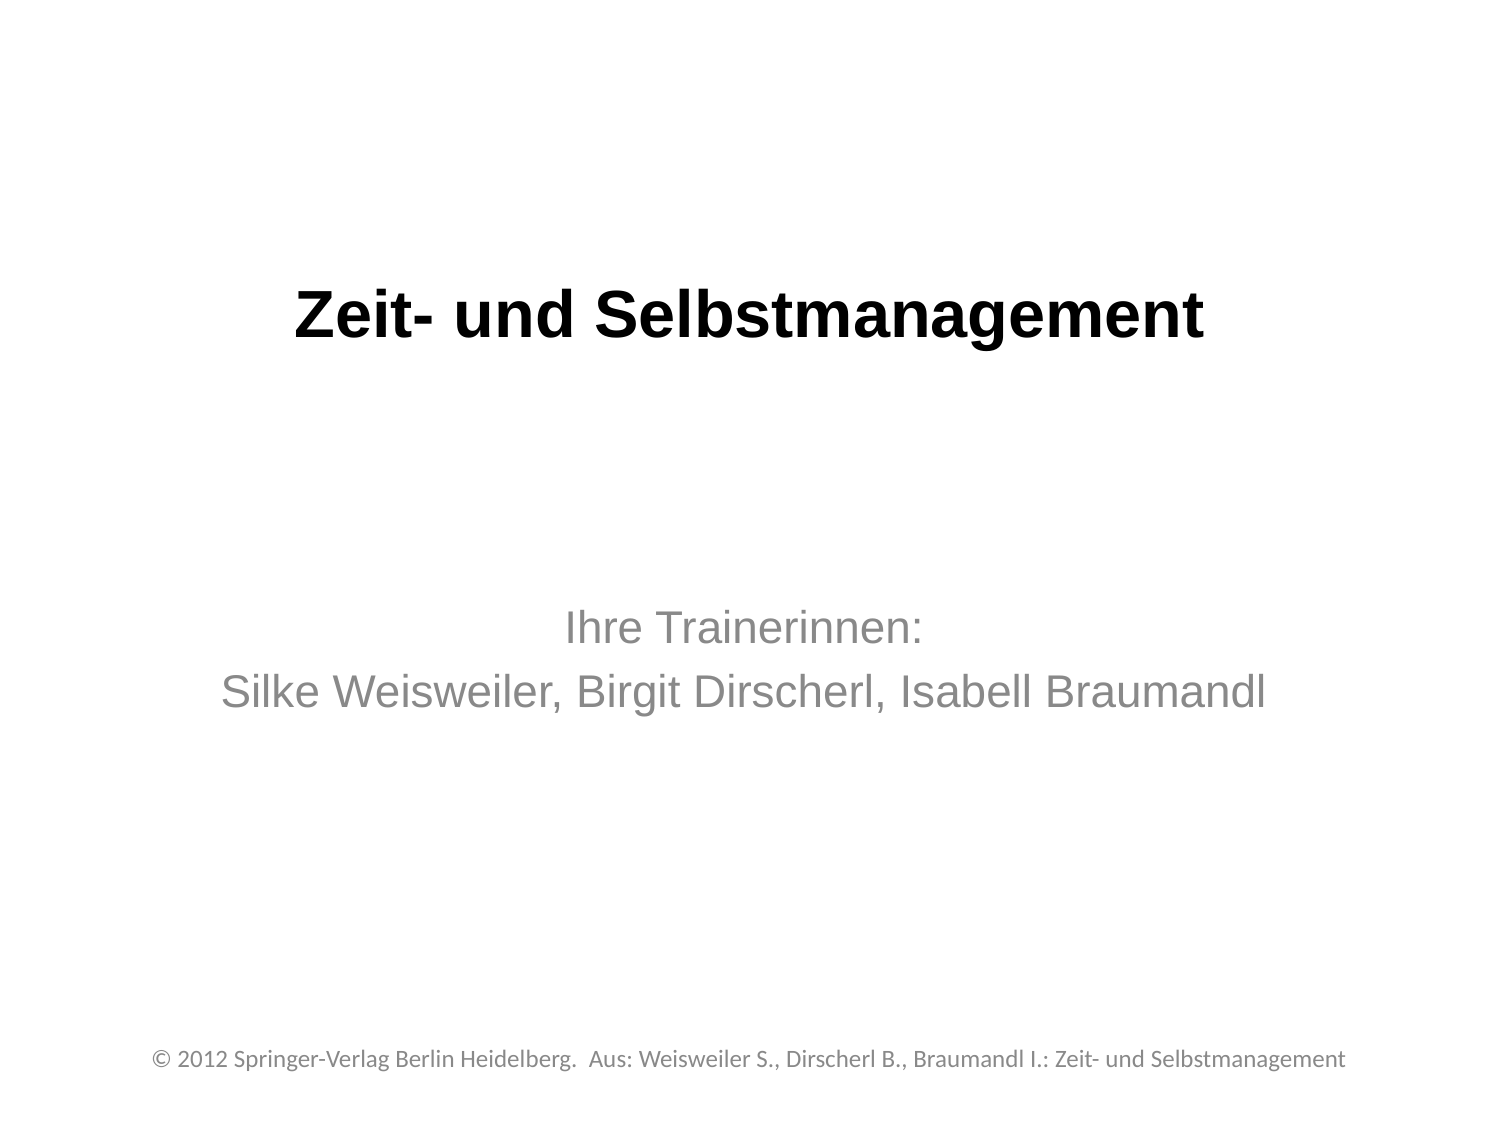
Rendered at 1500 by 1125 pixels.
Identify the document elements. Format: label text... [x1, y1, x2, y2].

footer © 2012 Springer-Verlag Berlin Heidelberg. Aus: Weisweiler S., Dirscherl B., Braumandl I.: Zeit- und Selbstmanagement [53, 1011, 1447, 1103]
title Zeit- und Selbstmanagement [112, 163, 1388, 458]
subtitle Ihre Trainerinnen: Silke Weisweiler, Birgit Dirscherl, Isabell Braumandl [147, 562, 1341, 880]
